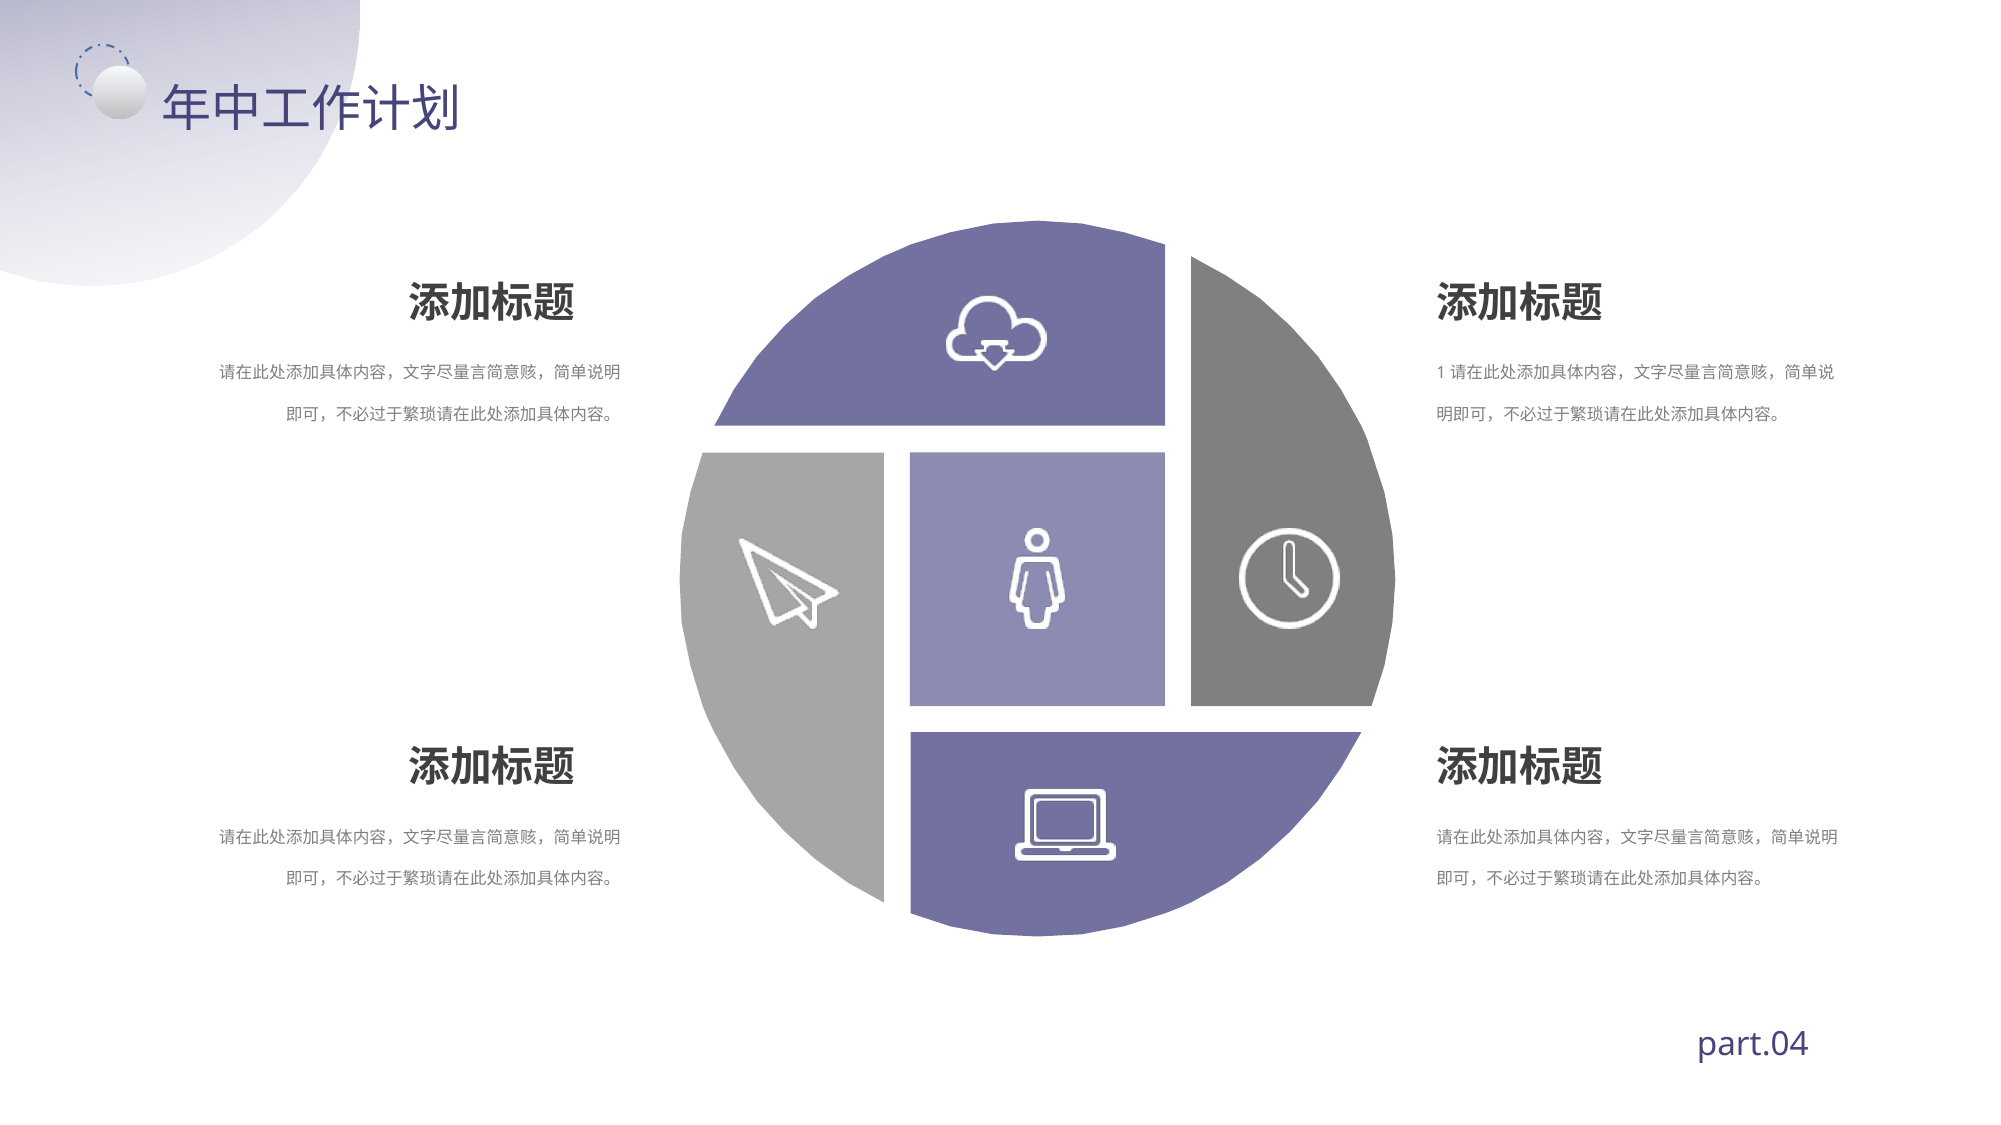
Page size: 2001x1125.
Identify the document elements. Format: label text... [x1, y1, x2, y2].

text_box [75, 43, 130, 97]
picture [946, 283, 1047, 384]
text_box part.04 [1682, 994, 1916, 1070]
text_box 添加标题 [393, 268, 637, 333]
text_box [679, 220, 1396, 937]
picture [1239, 528, 1340, 629]
text_box 请在此处添加具体内容，文字尽量言简意赅，简单说明即可，不必过于繁琐请在此处添加具体内容。 [1421, 797, 1855, 896]
text_box 请在此处添加具体内容，文字尽量言简意赅，简单说明即可，不必过于繁琐请在此处添加具体内容。 [202, 333, 636, 432]
text_box [0, 0, 361, 287]
text_box [92, 64, 146, 120]
text_box 添加标题 [1421, 732, 1665, 797]
text_box 年中工作计划 [146, 39, 625, 145]
picture [739, 535, 840, 636]
picture [1015, 773, 1116, 874]
text_box 1请在此处添加具体内容，文字尽量言简意赅，简单说明即可，不必过于繁琐请在此处添加具体内容。 [1421, 333, 1855, 432]
text_box 添加标题 [1421, 268, 1665, 333]
text_box 添加标题 [393, 732, 637, 797]
text_box 请在此处添加具体内容，文字尽量言简意赅，简单说明即可，不必过于繁琐请在此处添加具体内容。 [202, 797, 636, 896]
picture [987, 528, 1088, 629]
